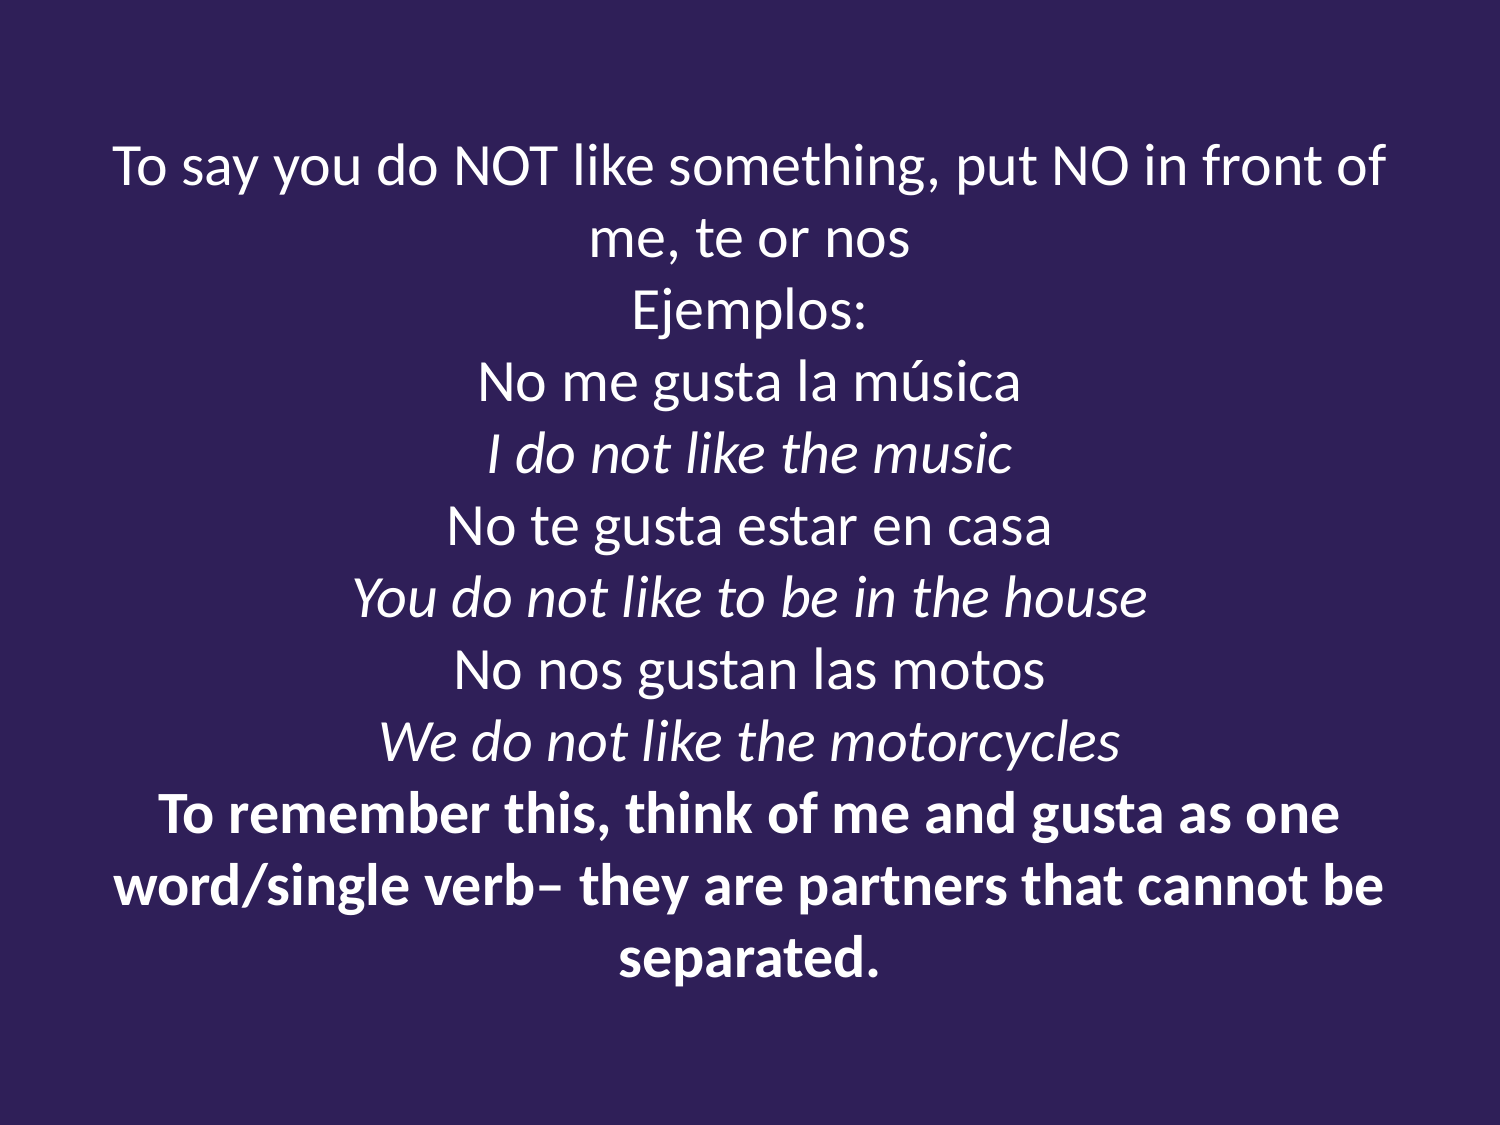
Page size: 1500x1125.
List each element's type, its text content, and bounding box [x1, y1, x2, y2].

title To say you do NOT like something, put NO in front of me, te or nos Ejemplos: No me gusta la música I do not like the music No te gusta estar en casa You do not like to be in the house No nos gustan las motos We do not like the motorcycles To remember this, think of me and gusta as one word/single verb– they are partners that cannot be separated. [75, 45, 1425, 1070]
